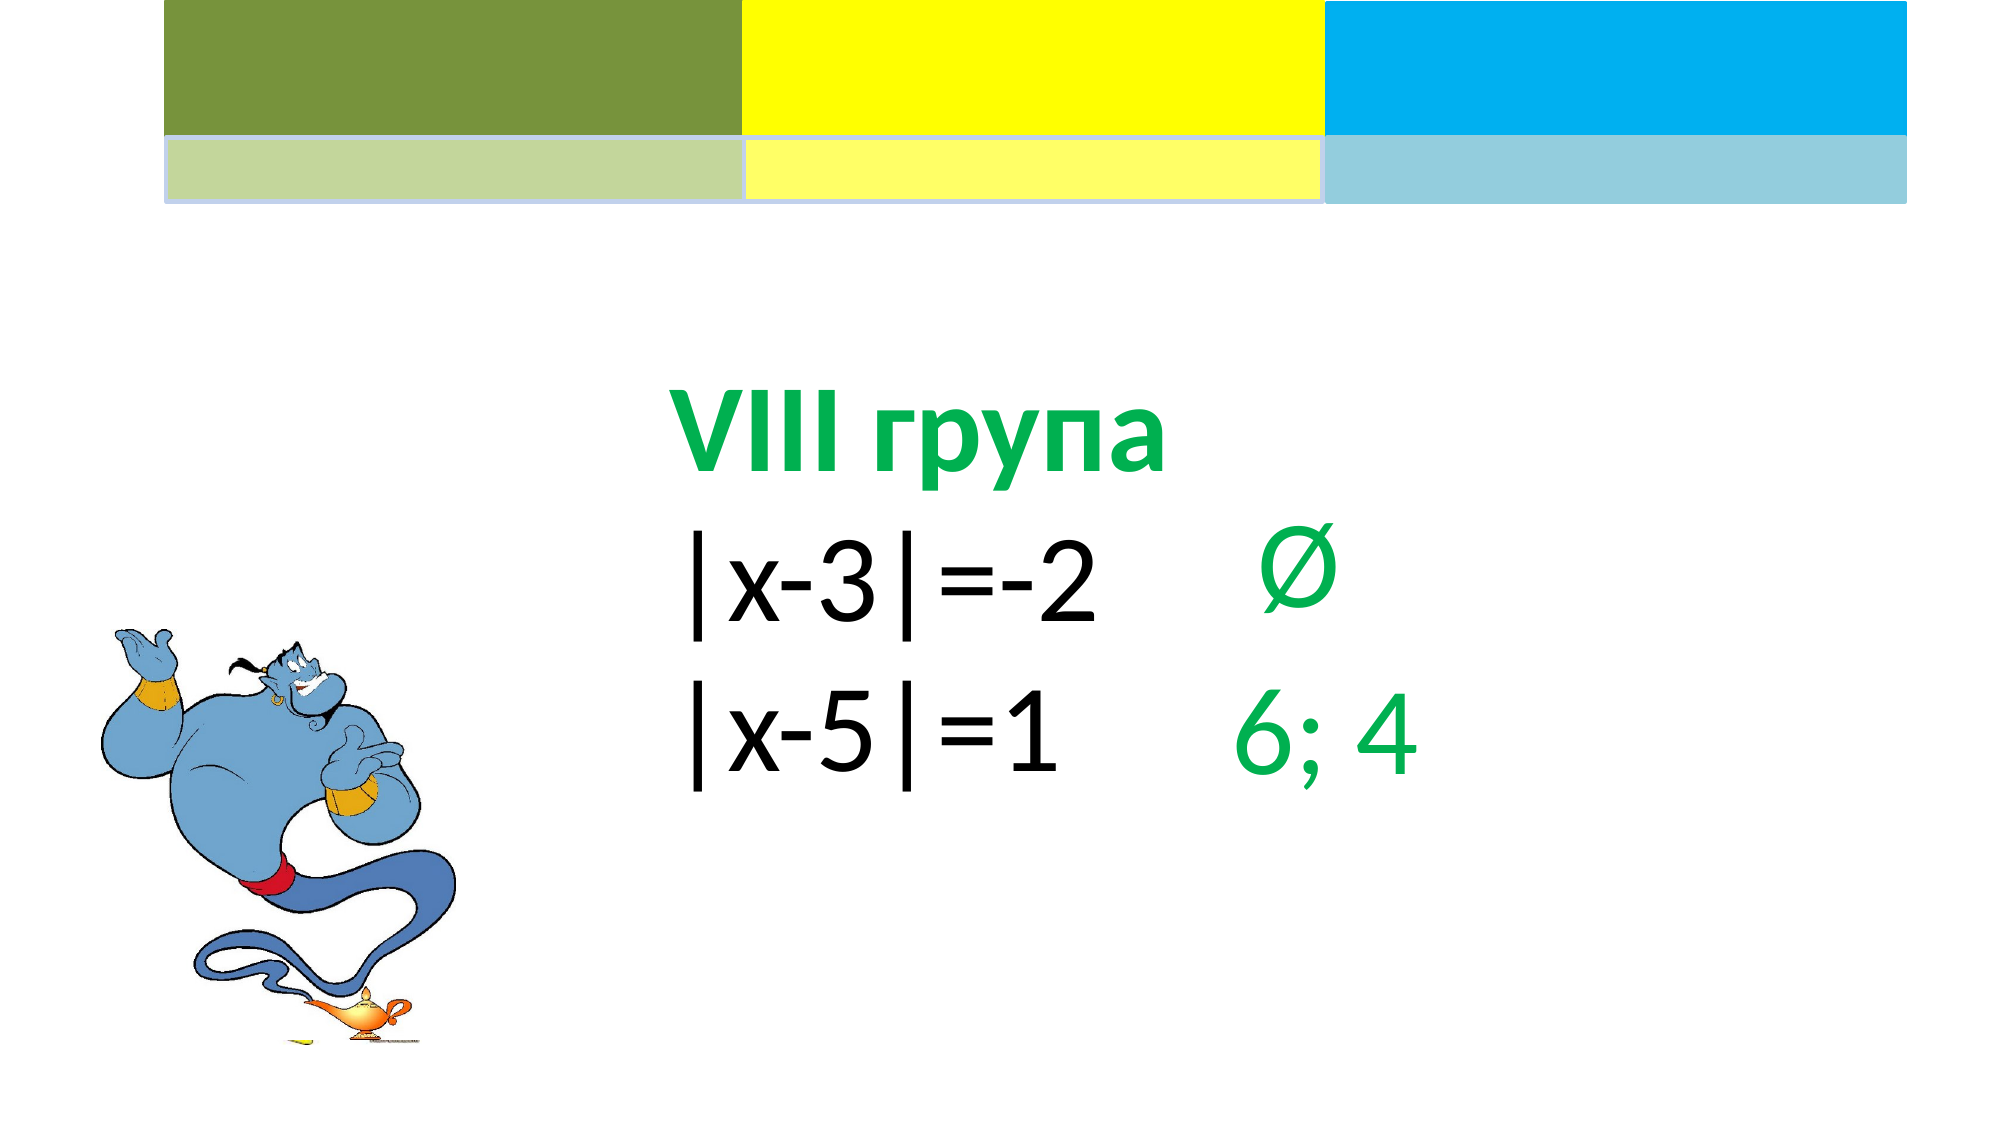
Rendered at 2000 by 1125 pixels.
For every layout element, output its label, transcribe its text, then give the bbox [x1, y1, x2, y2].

text_box [164, 0, 742, 135]
picture [101, 629, 456, 1045]
text_box [1325, 135, 1907, 204]
text_box [742, 0, 1325, 135]
text_box [164, 135, 742, 204]
text_box 6; 4 [1216, 641, 1435, 807]
text_box [742, 135, 1325, 204]
text_box Ø [1242, 475, 1356, 640]
text_box [1325, 1, 1907, 135]
text_box VIII група |x-3|=-2 |x-5|=1 [655, 338, 1185, 804]
